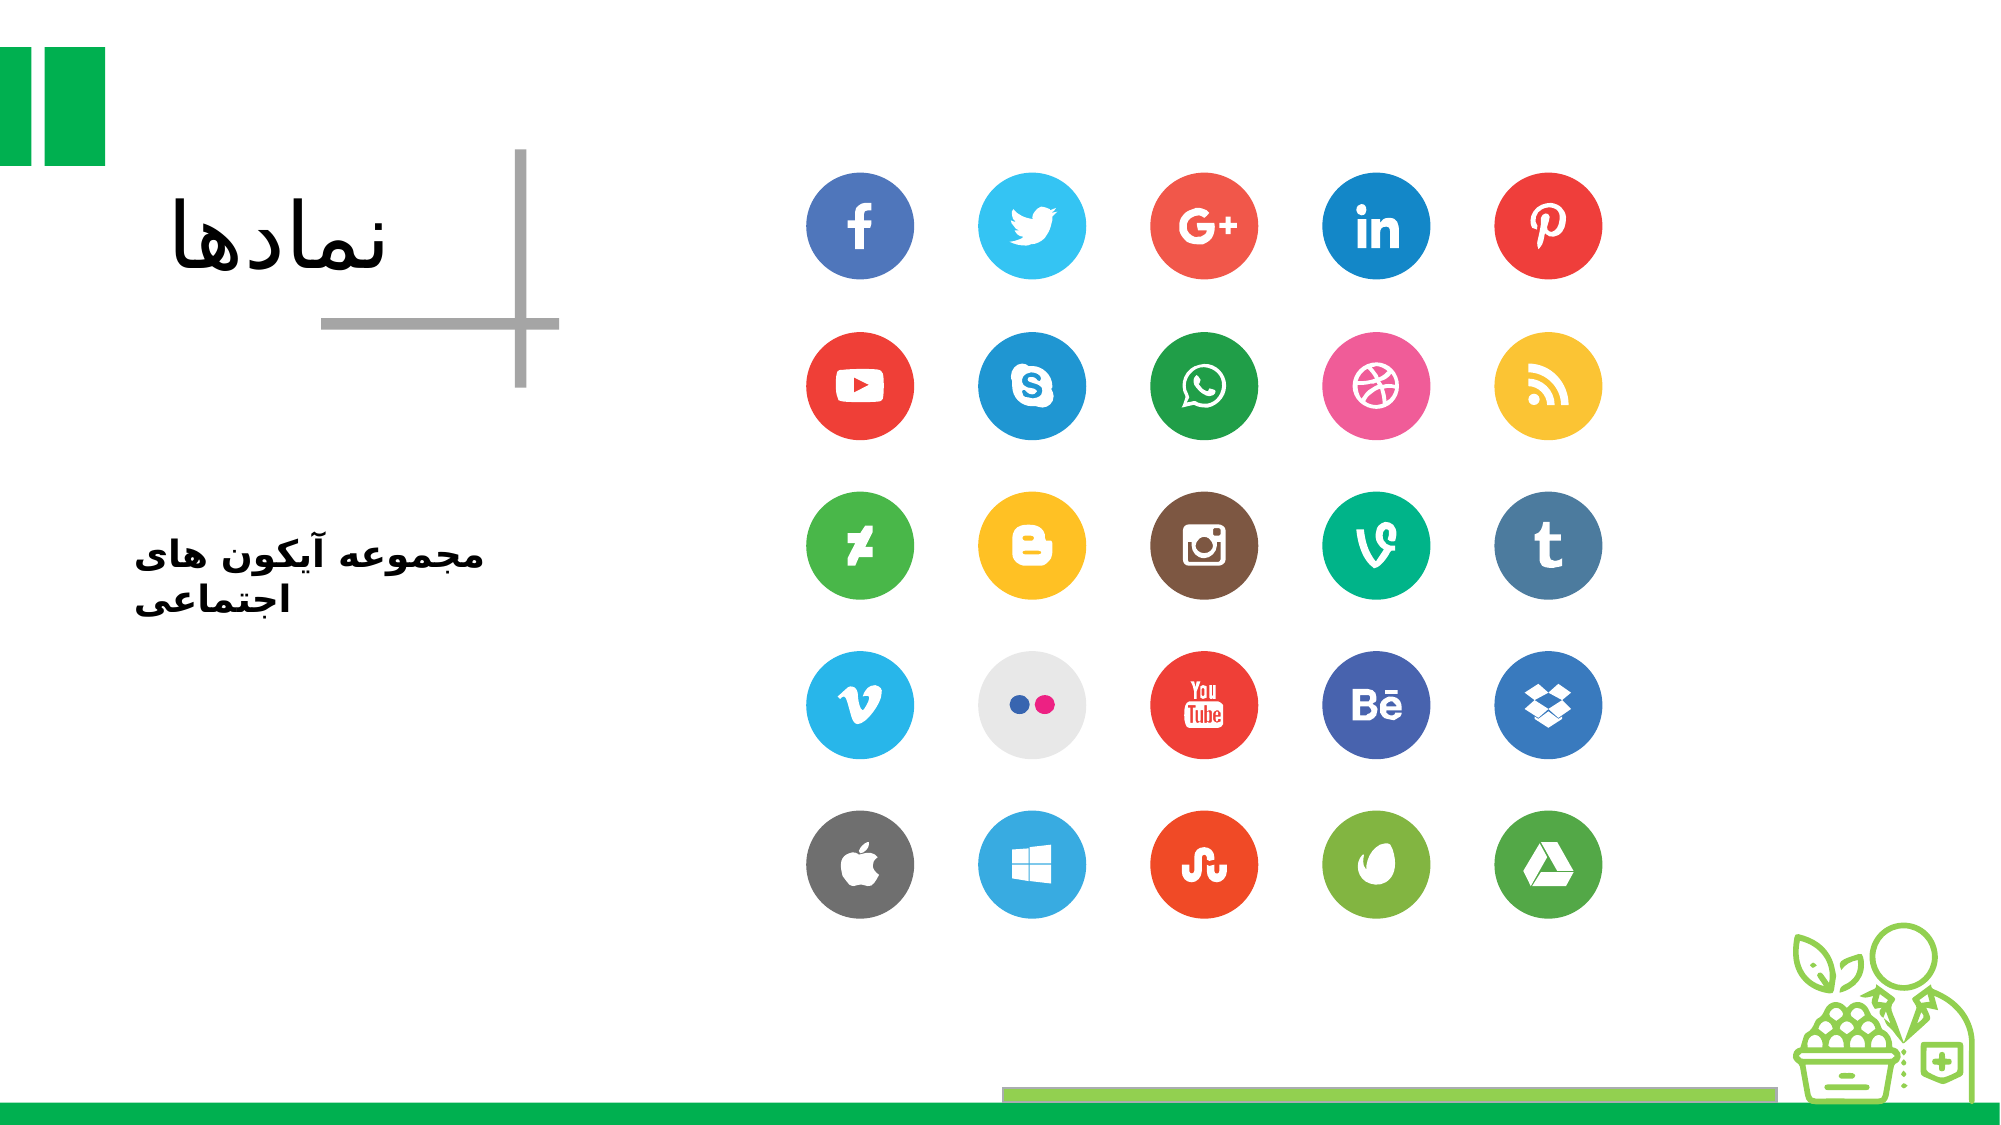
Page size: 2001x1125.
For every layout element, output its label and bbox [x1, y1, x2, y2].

text_box [978, 810, 1087, 919]
text_box [1494, 491, 1603, 600]
text_box [806, 172, 915, 280]
text_box [806, 491, 915, 600]
text_box [1150, 491, 1259, 600]
text_box [1322, 491, 1431, 600]
text_box [1494, 172, 1603, 280]
text_box [1150, 332, 1259, 441]
text_box [978, 491, 1087, 600]
text_box [1150, 651, 1259, 760]
text_box [1322, 332, 1431, 441]
text_box [1494, 651, 1603, 760]
text_box [978, 651, 1087, 760]
text_box [806, 810, 915, 919]
text_box [1322, 651, 1431, 760]
text_box [1150, 172, 1259, 280]
text_box [806, 332, 915, 441]
text_box [1322, 172, 1431, 280]
text_box [806, 651, 915, 760]
text_box [1494, 332, 1603, 441]
text_box [1150, 810, 1259, 919]
text_box [978, 332, 1087, 441]
text_box [1322, 810, 1431, 919]
text_box [87, 149, 594, 749]
text_box [978, 172, 1087, 280]
text_box [1494, 810, 1603, 919]
